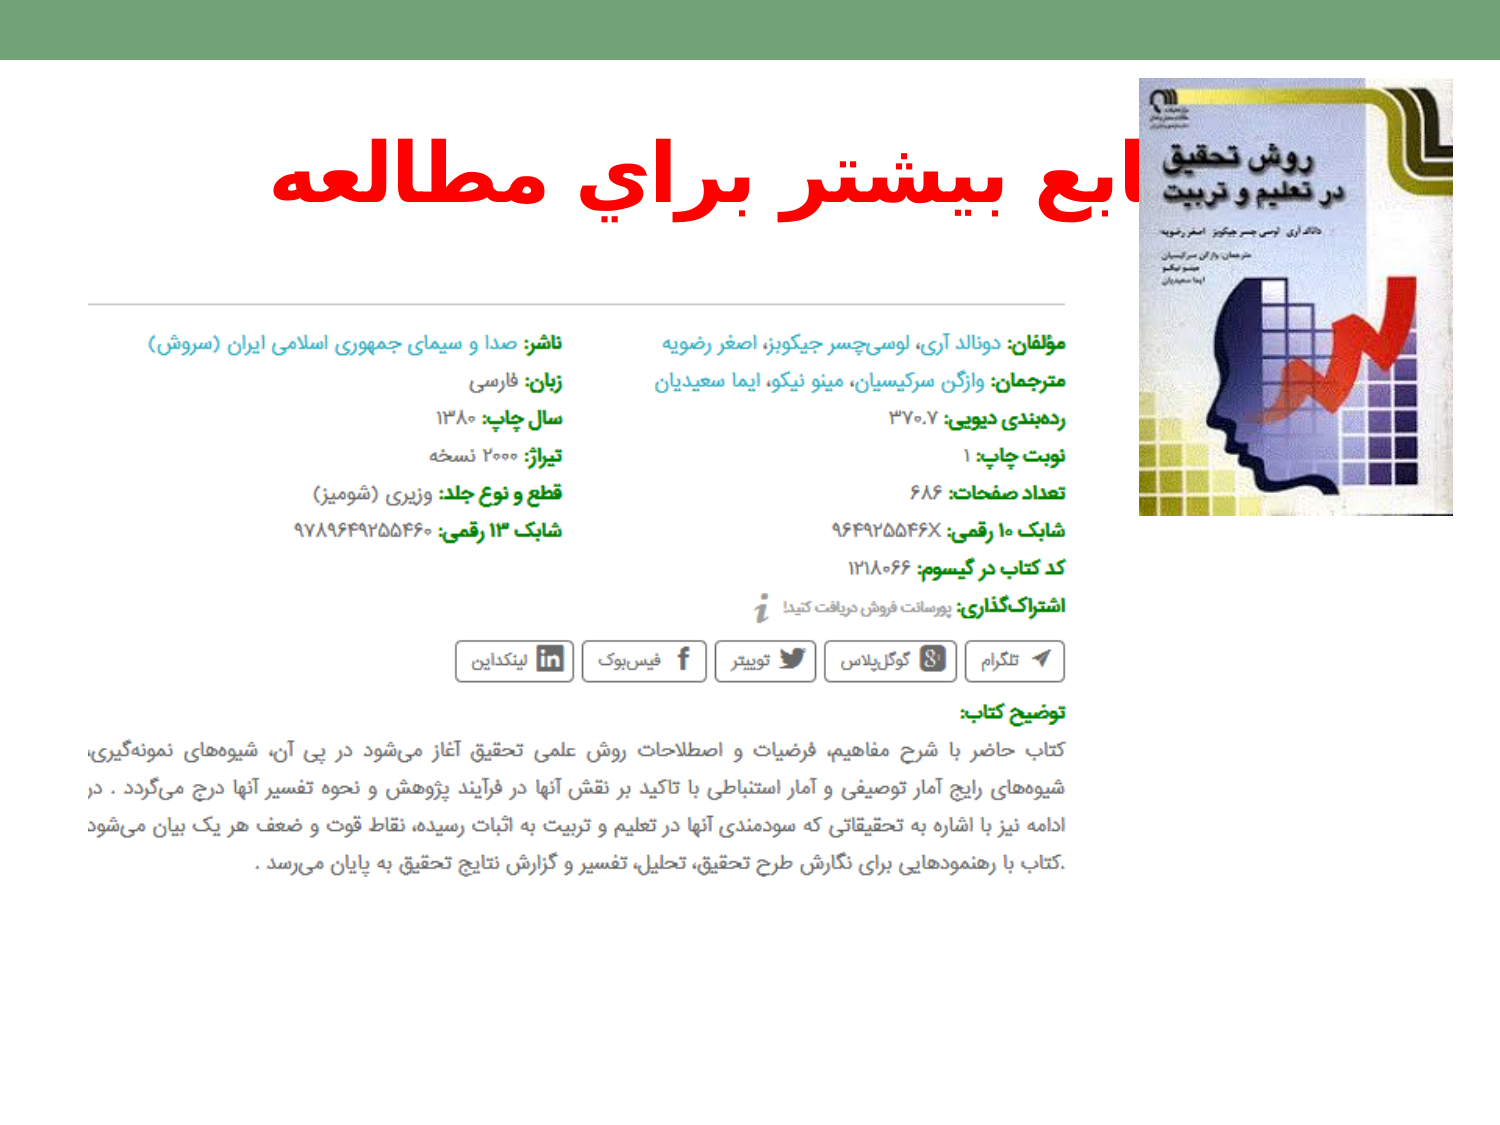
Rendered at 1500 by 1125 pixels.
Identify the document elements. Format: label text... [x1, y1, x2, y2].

title منابع بيشتر براي مطالعه [75, 87, 1136, 250]
picture [88, 296, 1110, 902]
picture [1139, 77, 1453, 516]
